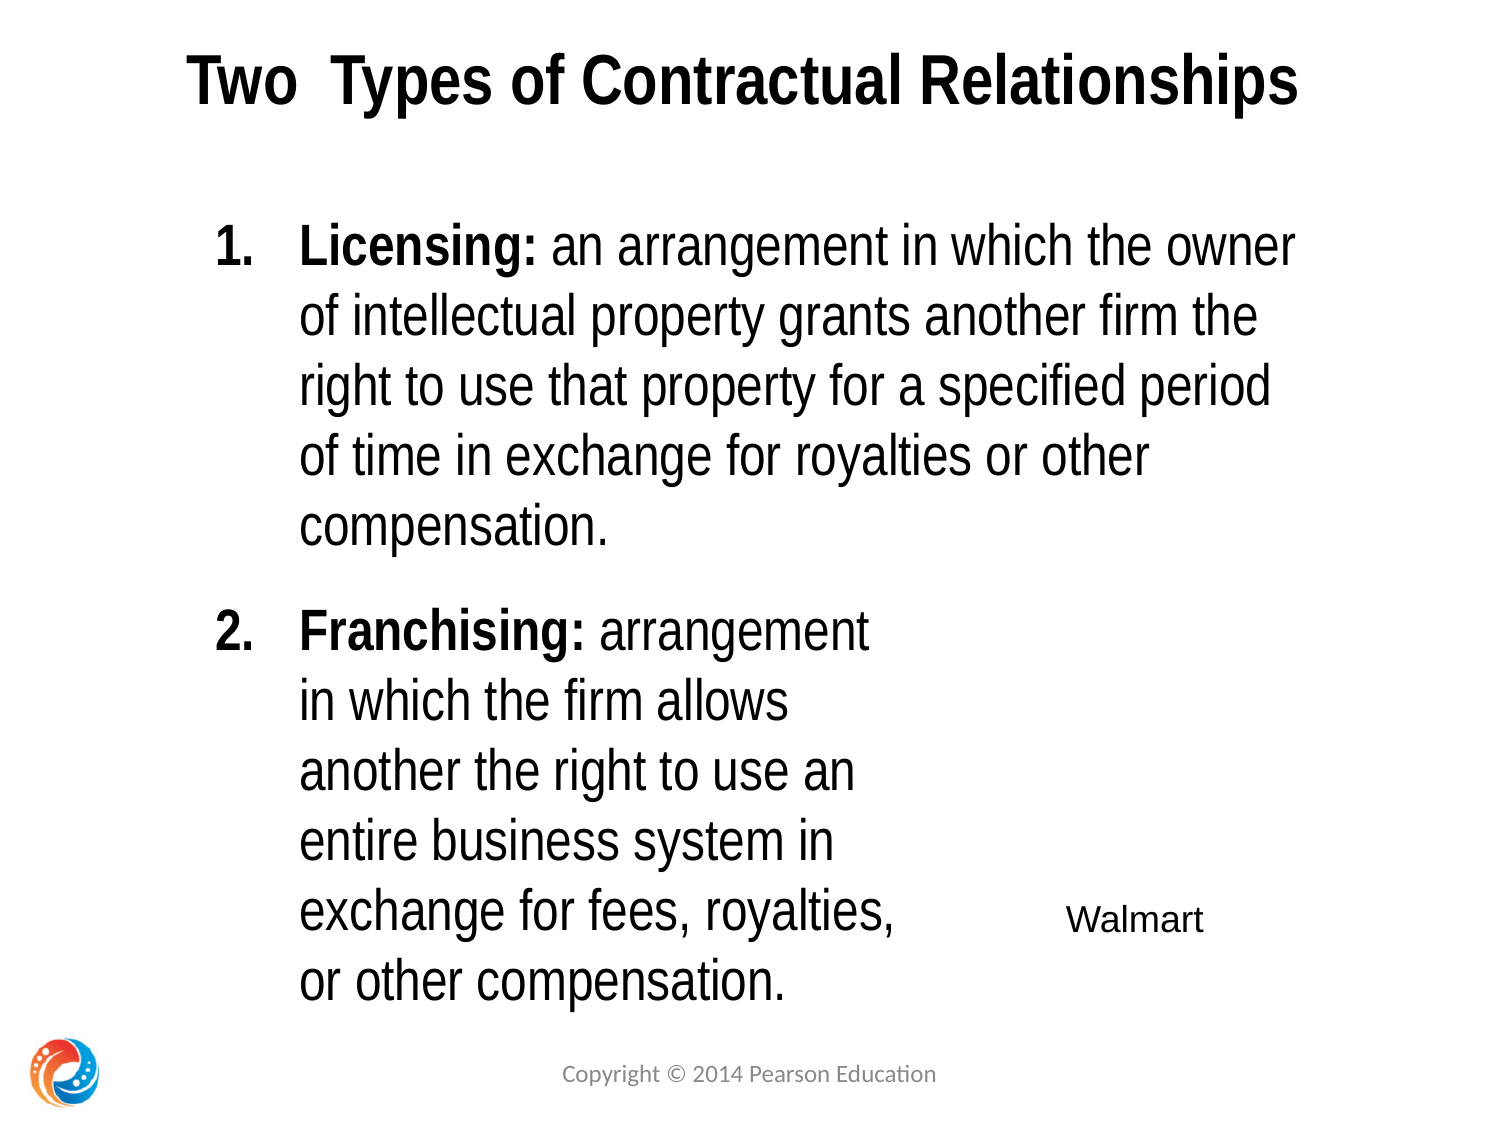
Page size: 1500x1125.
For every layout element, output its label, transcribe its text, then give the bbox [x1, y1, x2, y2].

text_box Walmart [1051, 887, 1219, 948]
subtitle Licensing: an arrangement in which the owner of intellectual property grants another firm the right to use that property for a specified period of time in exchange for royalties or other compensation. Franchising: arrangement in which the firm allows another the right to use an entire business system in exchange for fees, royalties, or other compensation. [199, 199, 1338, 1026]
picture [23, 1032, 105, 1111]
title Two Types of Contractual Relationships [26, 6, 1478, 145]
footer Copyright © 2014 Pearson Education [512, 1042, 988, 1103]
